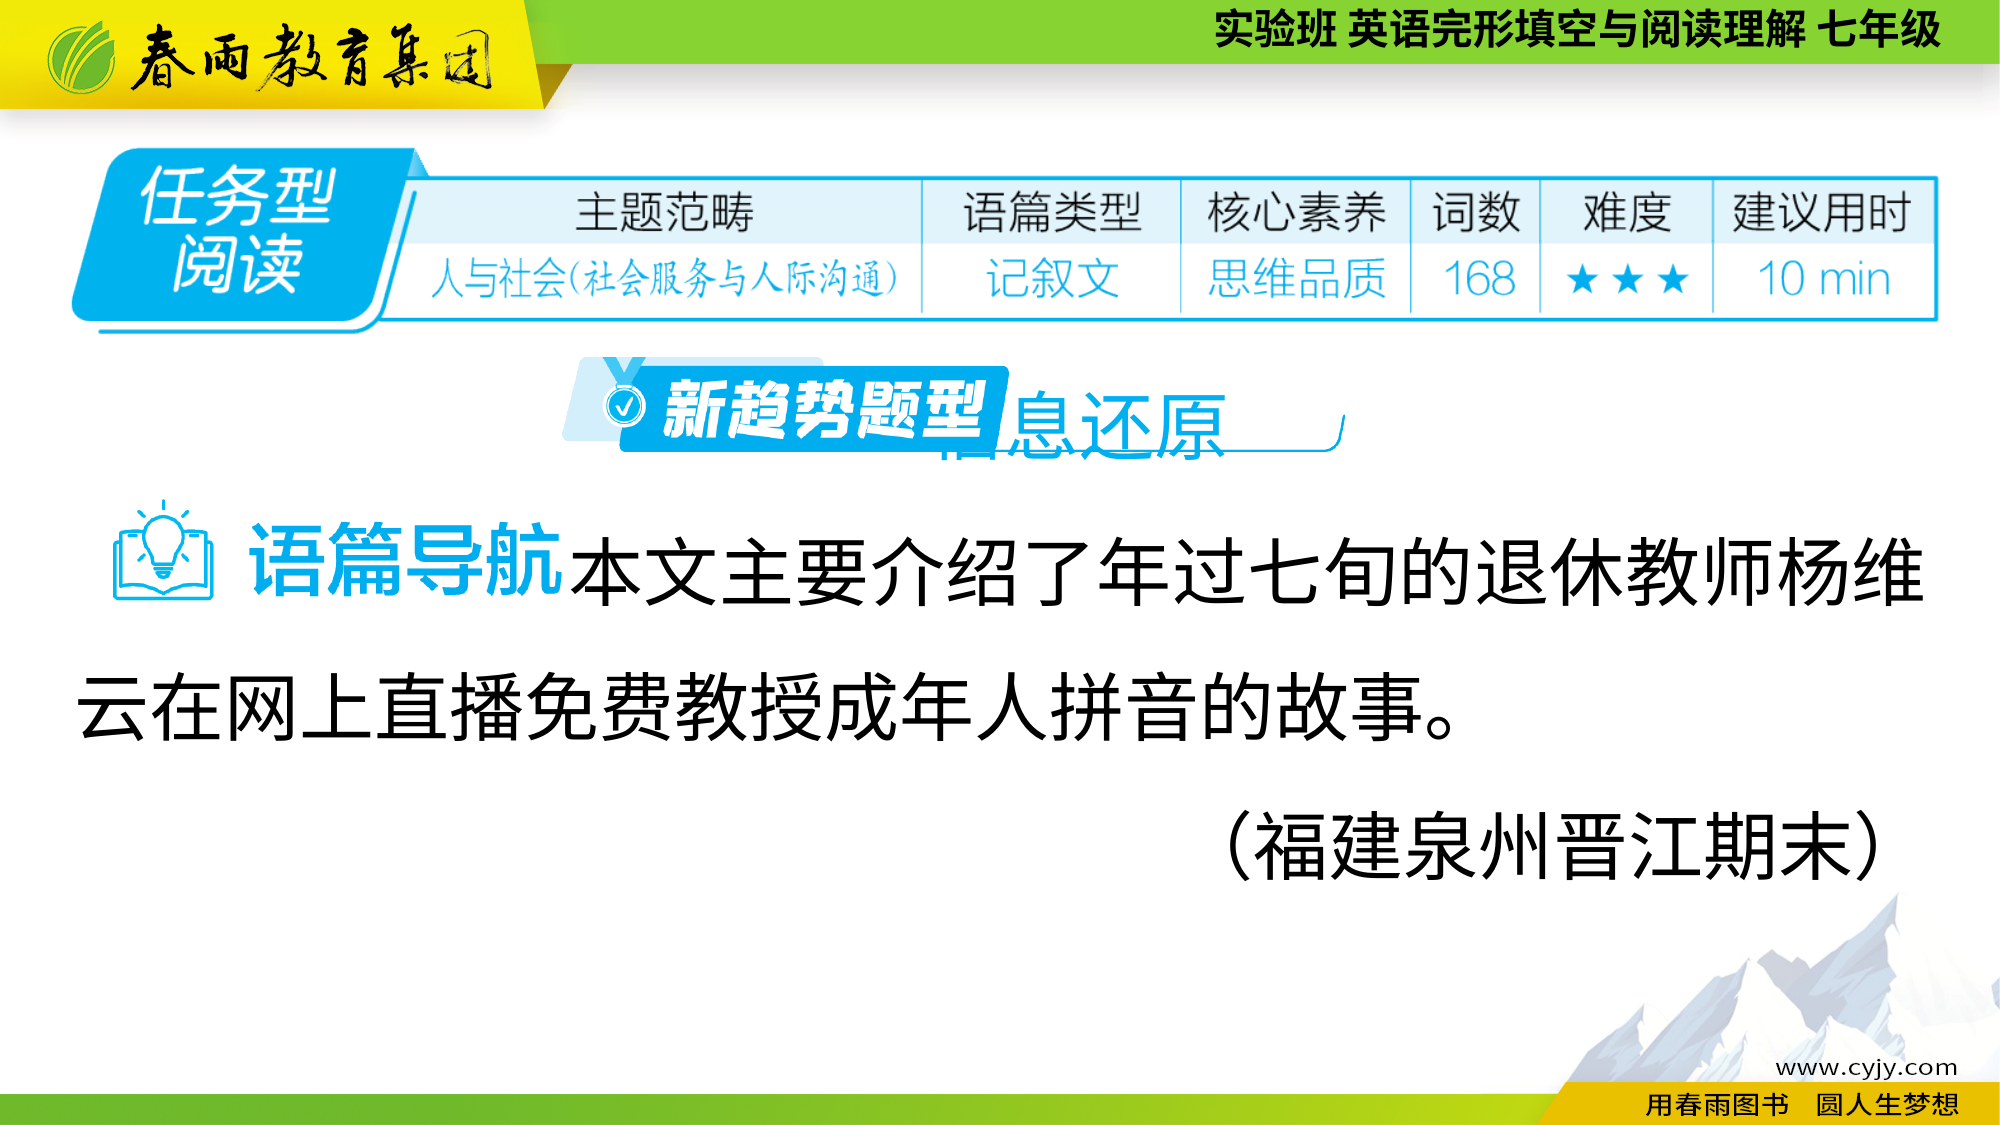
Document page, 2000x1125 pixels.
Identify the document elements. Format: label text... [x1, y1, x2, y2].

text_box 本文主要介绍了年过七旬的退休教师杨维云在网上直播免费教授成年人拼音的故事。 [59, 472, 1944, 747]
picture [0, 0, 2000, 1125]
text_box （福建泉州晋江期末） [59, 747, 1944, 898]
list 信息还原 [59, 349, 1944, 472]
